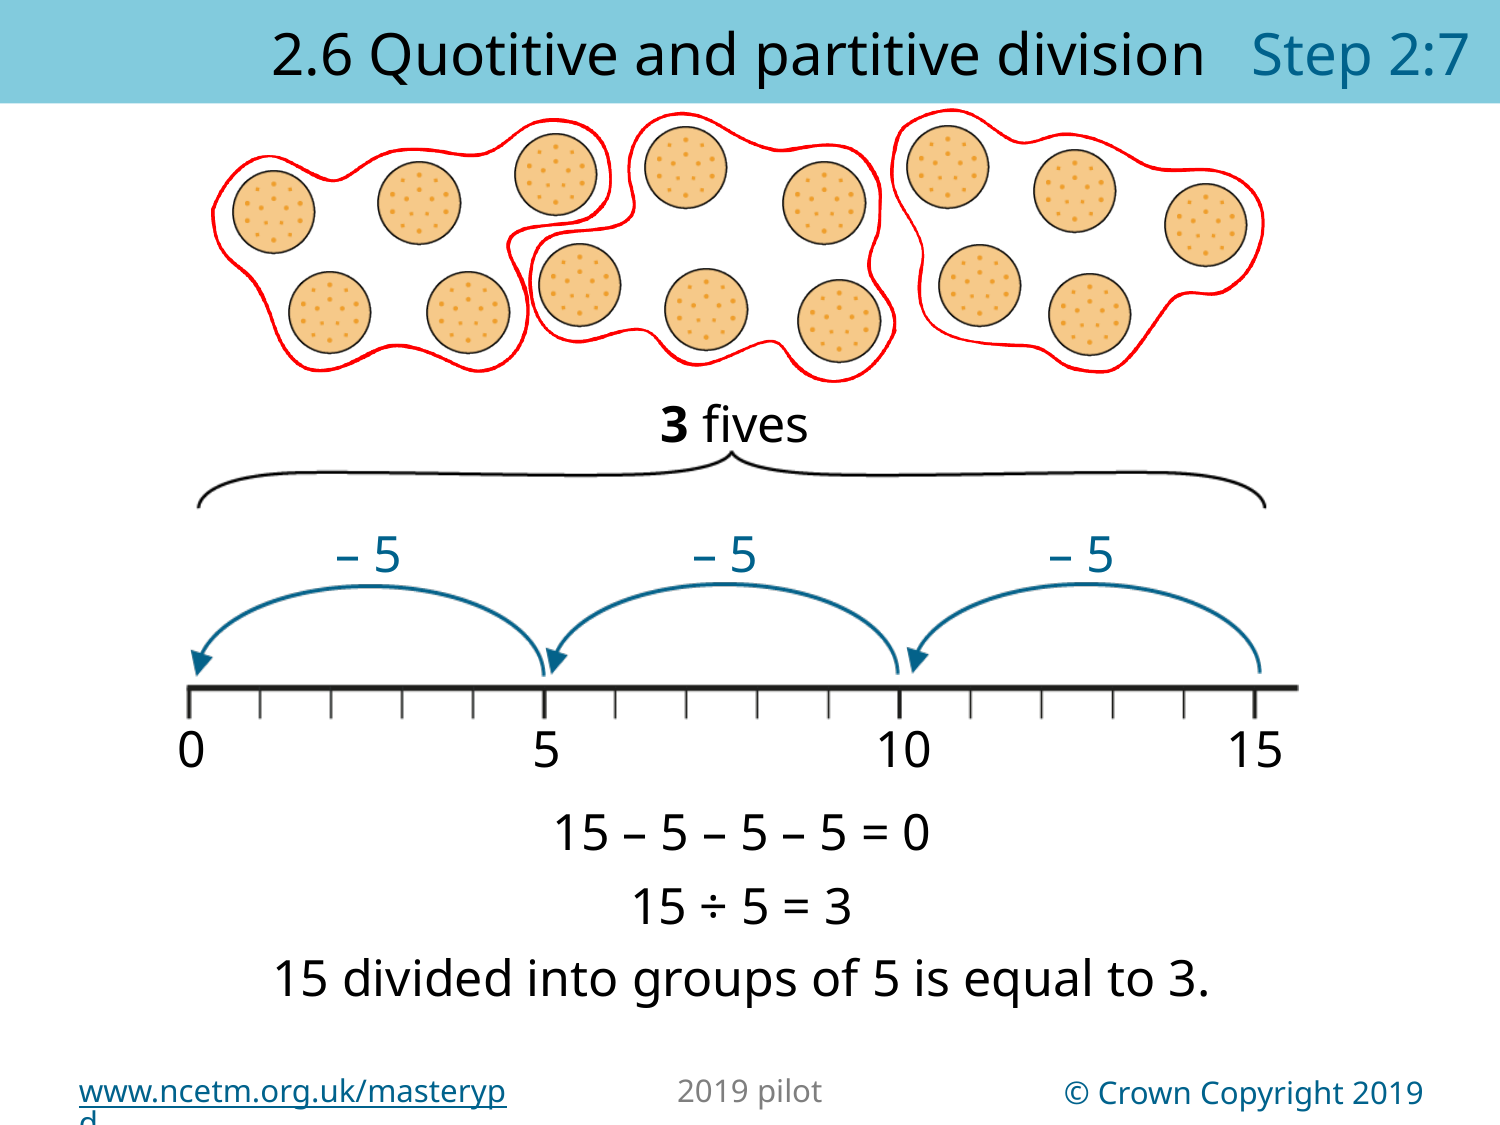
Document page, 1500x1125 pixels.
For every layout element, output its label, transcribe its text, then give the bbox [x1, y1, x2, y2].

text_box 0 [145, 710, 239, 786]
picture [190, 581, 900, 677]
list 2.6 Quotitive and partitive division Step 2:7 [0, 0, 1500, 104]
picture [906, 580, 1262, 674]
text_box – 5 [677, 531, 774, 580]
text_box 15 ÷ 5 = 3 [615, 866, 868, 938]
text_box 10 [860, 740, 954, 786]
text_box 3 fives [646, 391, 825, 435]
text_box 5 [500, 740, 594, 786]
text_box 15 divided into groups of 5 is equal to 3. [257, 938, 1226, 1014]
text_box 15 – 5 – 5 – 5 = 0 [537, 792, 946, 868]
text_box – 5 [320, 531, 417, 581]
picture [177, 684, 1299, 731]
text_box – 5 [1033, 531, 1130, 579]
picture [210, 107, 1265, 383]
picture [186, 437, 1306, 523]
text_box 15 [1208, 735, 1302, 786]
